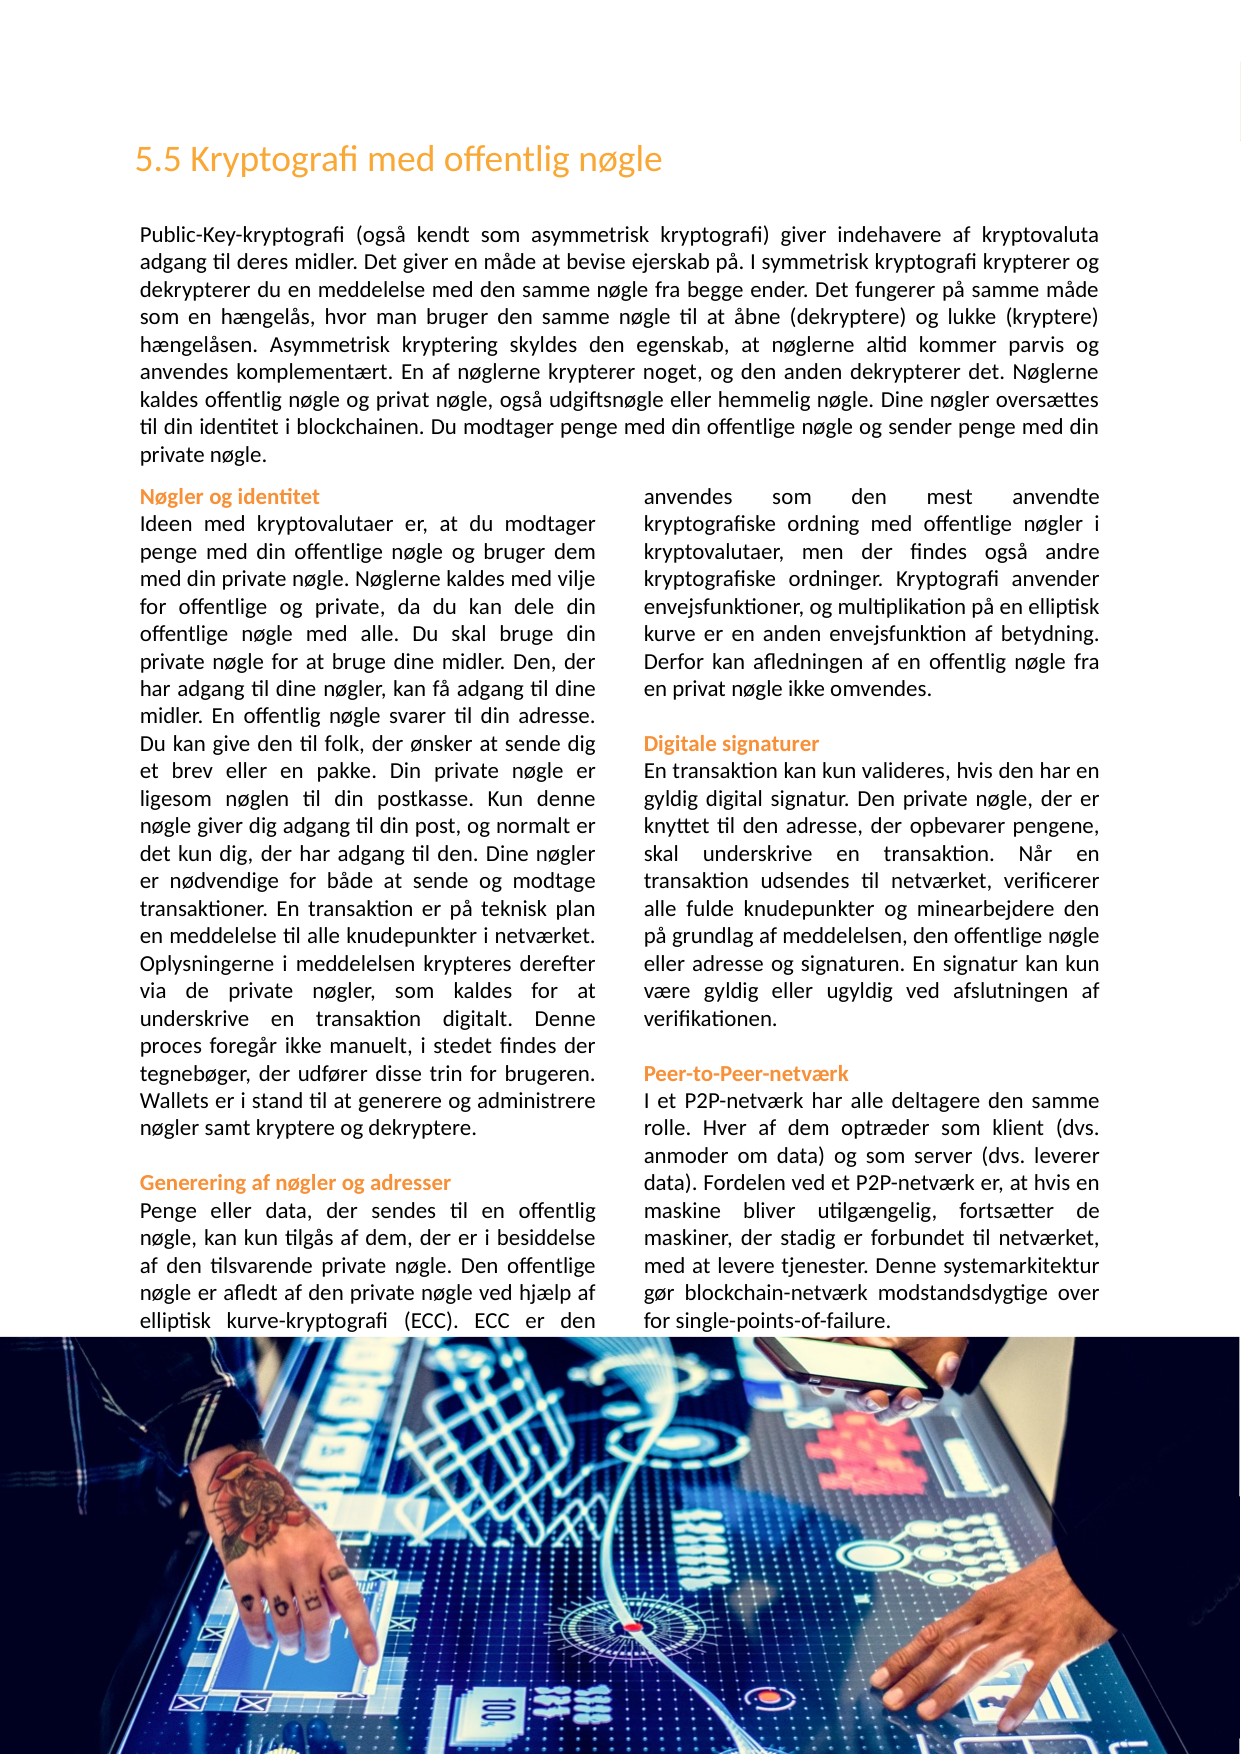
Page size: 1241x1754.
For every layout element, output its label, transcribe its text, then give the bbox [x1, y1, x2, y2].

text_box Public-Key-kryptografi (også kendt som asymmetrisk kryptografi) giver indehavere af kryptovaluta adgang til deres midler. Det giver en måde at bevise ejerskab på. I symmetrisk kryptografi krypterer og dekrypterer du en meddelelse med den samme nøgle fra begge ender. Det fungerer på samme måde som en hængelås, hvor man bruger den samme nøgle til at åbne (dekryptere) og lukke (kryptere) hængelåsen. Asymmetrisk kryptering skyldes den egenskab, at nøglerne altid kommer parvis og anvendes komplementært. En af nøglerne krypterer noget, og den anden dekrypterer det. Nøglerne kaldes offentlig nøgle og privat nøgle, også udgiftsnøgle eller hemmelig nøgle. Dine nøgler oversættes til din identitet i blockchainen. Du modtager penge med din offentlige nøgle og sender penge med din private nøgle. [124, 212, 1116, 255]
text_box Nøgler og identitet Ideen med kryptovalutaer er, at du modtager penge med din offentlige nøgle og bruger dem med din private nøgle. Nøglerne kaldes med vilje for offentlige og private, da du kan dele din offentlige nøgle med alle. Du skal bruge din private nøgle for at bruge dine midler. Den, der har adgang til dine nøgler, kan få adgang til dine midler. En offentlig nøgle svarer til din adresse. Du kan give den til folk, der ønsker at sende dig et brev eller en pakke. Din private nøgle er ligesom nøglen til din postkasse. Kun denne nøgle giver dig adgang til din post, og normalt er det kun dig, der har adgang til den. Dine nøgler er nødvendige for både at sende og modtage transaktioner. En transaktion er på teknisk plan en meddelelse til alle knudepunkter i netværket. Oplysningerne i meddelelsen krypteres derefter via de private nøgler, som kaldes for at underskrive en transaktion digitalt. Denne proces foregår ikke manuelt, i stedet findes der tegnebøger, der udfører disse trin for brugeren. Wallets er i stand til at generere og administrere nøgler samt kryptere og dekryptere. Generering af nøgler og adresser Penge eller data, der sendes til en offentlig nøgle, kan kun tilgås af dem, der er i besiddelse af den tilsvarende private nøgle. Den offentlige nøgle er afledt af den private nøgle ved hjælp af elliptisk kurve-kryptografi (ECC). ECC er den mest almindelige anvendes som den mest anvendte kryptografiske ordning med offentlige nøgler i kryptovalutaer, men der findes også andre kryptografiske ordninger. Kryptografi anvender envejsfunktioner, og multiplikation på en elliptisk kurve er en anden envejsfunktion af betydning. Derfor kan afledningen af en offentlig nøgle fra en privat nøgle ikke omvendes. Digitale signaturer En transaktion kan kun valideres, hvis den har en gyldig digital signatur. Den private nøgle, der er knyttet til den adresse, der opbevarer pengene, skal underskrive en transaktion. Når en transaktion udsendes til netværket, verificerer alle fulde knudepunkter og minearbejdere den på grundlag af meddelelsen, den offentlige nøgle eller adresse og signaturen. En signatur kan kun være gyldig eller ugyldig ved afslutningen af verifikationen. Peer-to-Peer-netværk I et P2P-netværk har alle deltagere den samme rolle. Hver af dem optræder som klient (dvs. anmoder om data) og som server (dvs. leverer data). Fordelen ved et P2P-netværk er, at hvis en maskine bliver utilgængelig, fortsætter de maskiner, der stadig er forbundet til netværket, med at levere tjenester. Denne systemarkitektur gør blockchain-netværk modstandsdygtige over for single-points-of-failure. [124, 474, 1116, 1140]
text_box 5.5 Kryptografi med offentlig nøgle [119, 126, 798, 205]
picture [0, 1336, 1241, 1754]
text_box [992, 0, 1241, 462]
